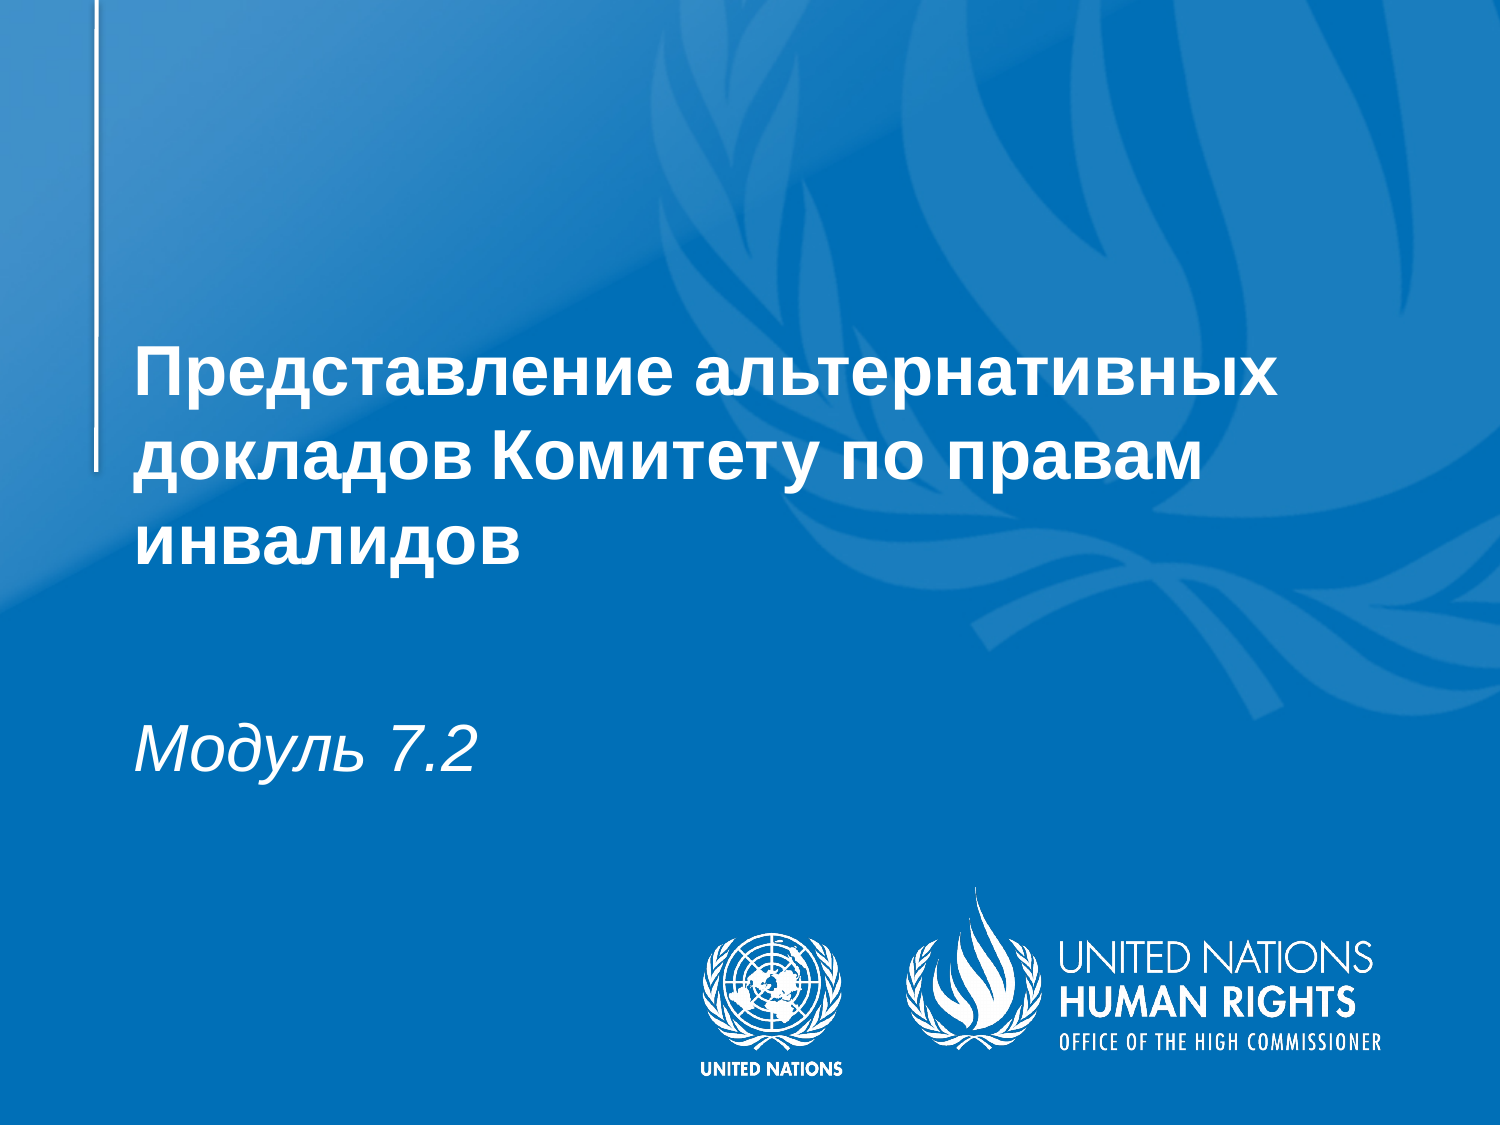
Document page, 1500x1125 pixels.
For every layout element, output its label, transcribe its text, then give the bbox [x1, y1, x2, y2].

subtitle Модуль 7.2 [118, 696, 1200, 858]
picture [0, 0, 1500, 1125]
title Представление альтернативных докладов Комитету по правам инвалидов [118, 316, 1325, 506]
